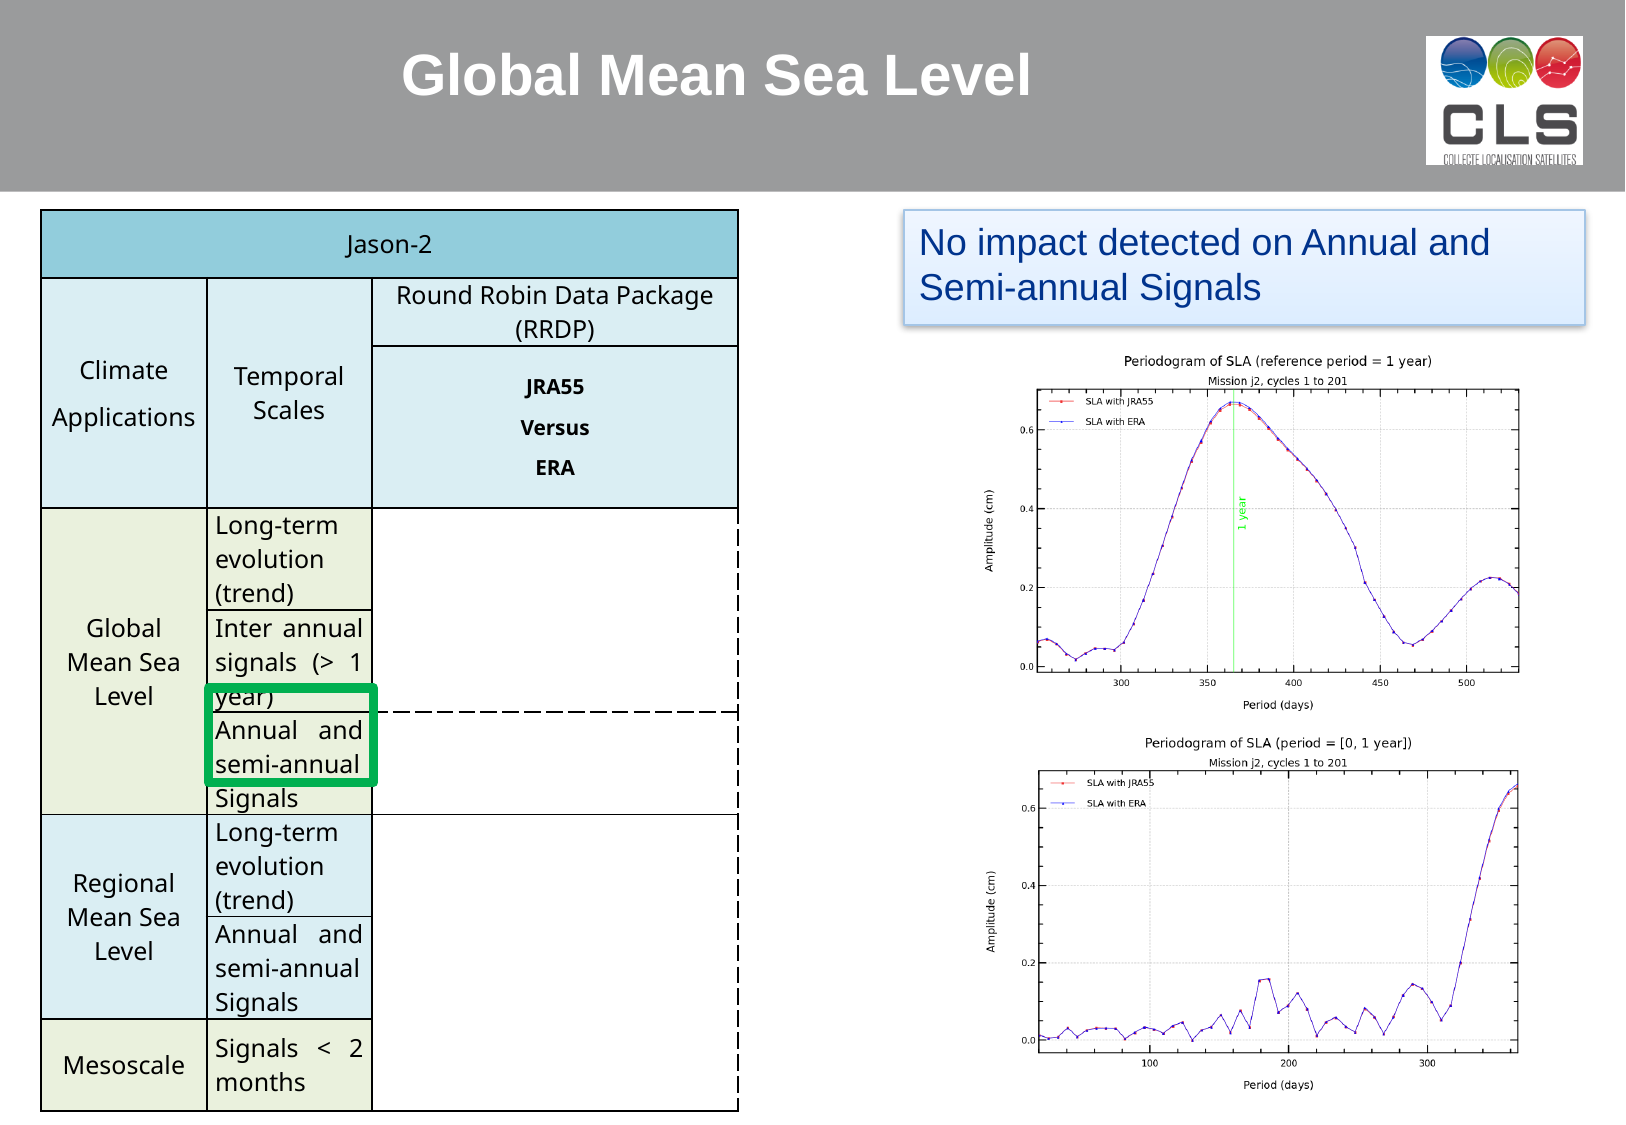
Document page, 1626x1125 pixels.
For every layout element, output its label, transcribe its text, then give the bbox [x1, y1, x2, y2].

table_cell Mesoscale [42, 1020, 206, 1110]
table_cell Regional Mean Sea Level [42, 815, 206, 1018]
picture [962, 338, 1539, 1102]
text_box No impact detected on Annual and Semi-annual Signals [903, 209, 1586, 326]
table_cell JRA55 Versus ERA [373, 347, 737, 507]
text_box Global Mean Sea Level [386, 40, 1162, 119]
table_cell Temporal Scales [208, 279, 371, 507]
text_box [206, 686, 376, 784]
table_cell Annual and semi-annual Signals [208, 917, 371, 1018]
table_cell Inter annual signals (> 1 year) [208, 611, 371, 686]
picture [1426, 36, 1583, 165]
table_cell Signals < 2 months [208, 1020, 371, 1110]
table_cell Round Robin Data Package (RRDP) [373, 279, 737, 345]
table_cell [373, 712, 738, 814]
table_header Jason-2 [42, 211, 737, 277]
table_cell Annual and semi-annual Signals [208, 784, 371, 814]
table_cell Climate Applications [42, 279, 206, 507]
table_cell Long-term evolution (trend) [208, 815, 371, 916]
table_cell [373, 815, 738, 1110]
table_cell Long-term evolution (trend) [208, 509, 371, 609]
table_cell [373, 509, 738, 712]
table_cell Global Mean Sea Level [42, 509, 206, 814]
